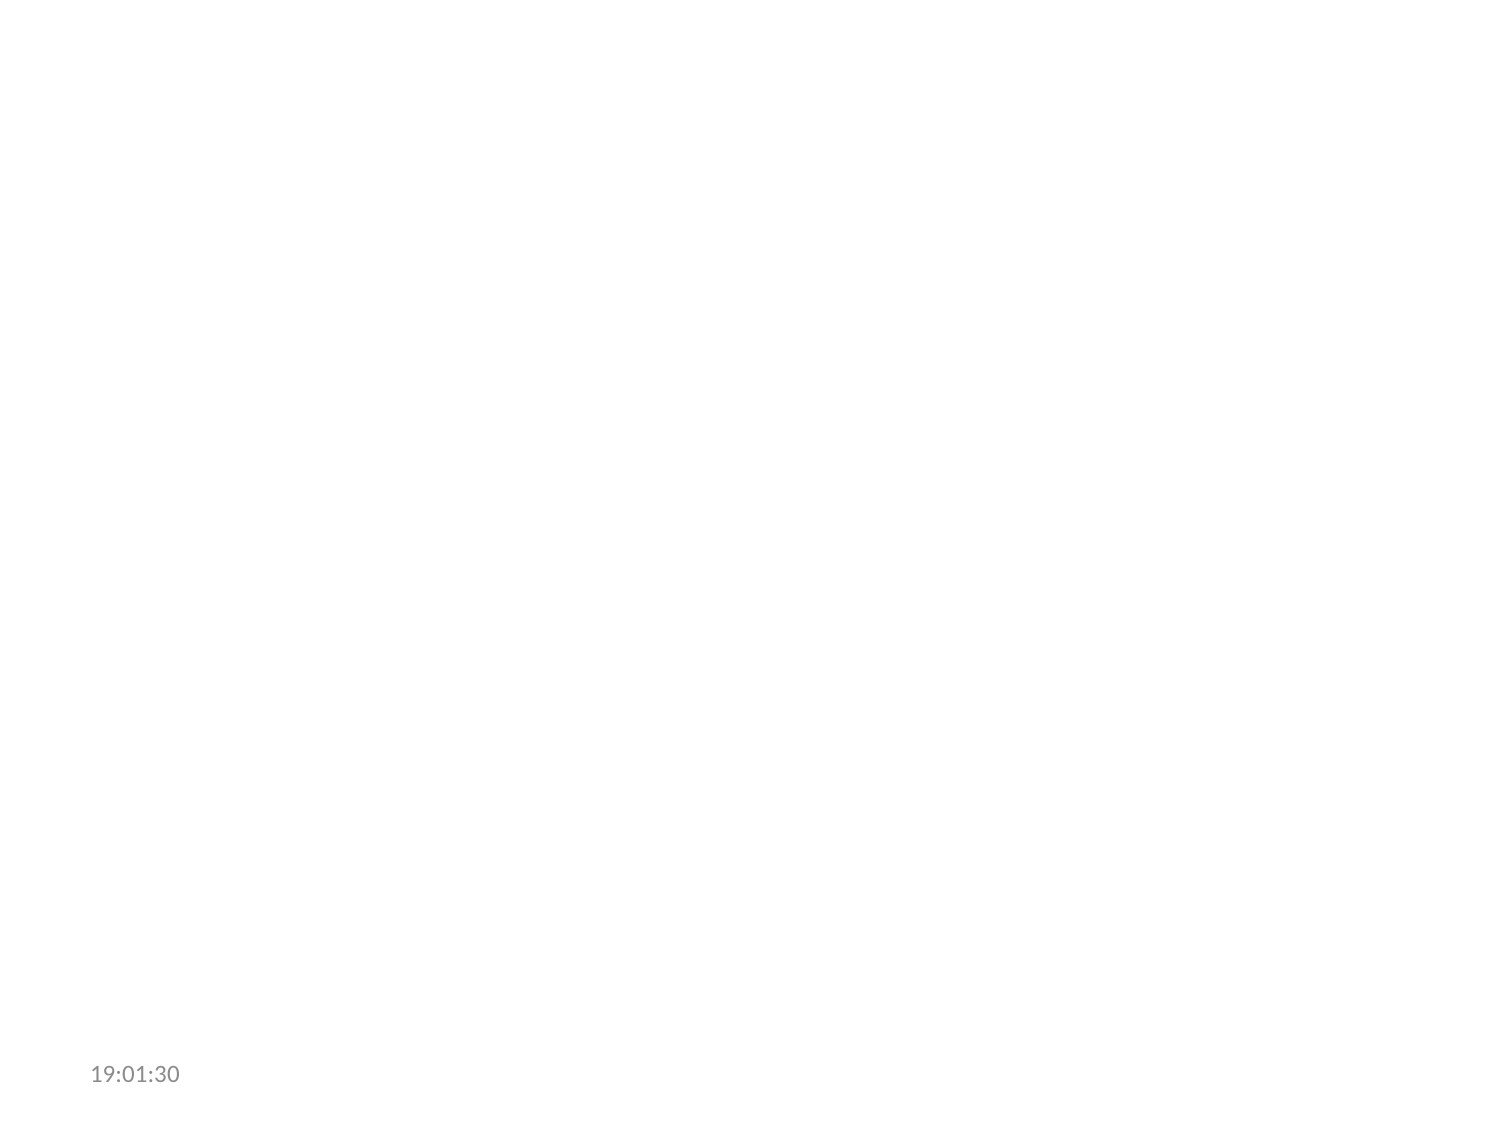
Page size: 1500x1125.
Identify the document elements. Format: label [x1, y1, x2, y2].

slide_number [75, 1042, 425, 1103]
